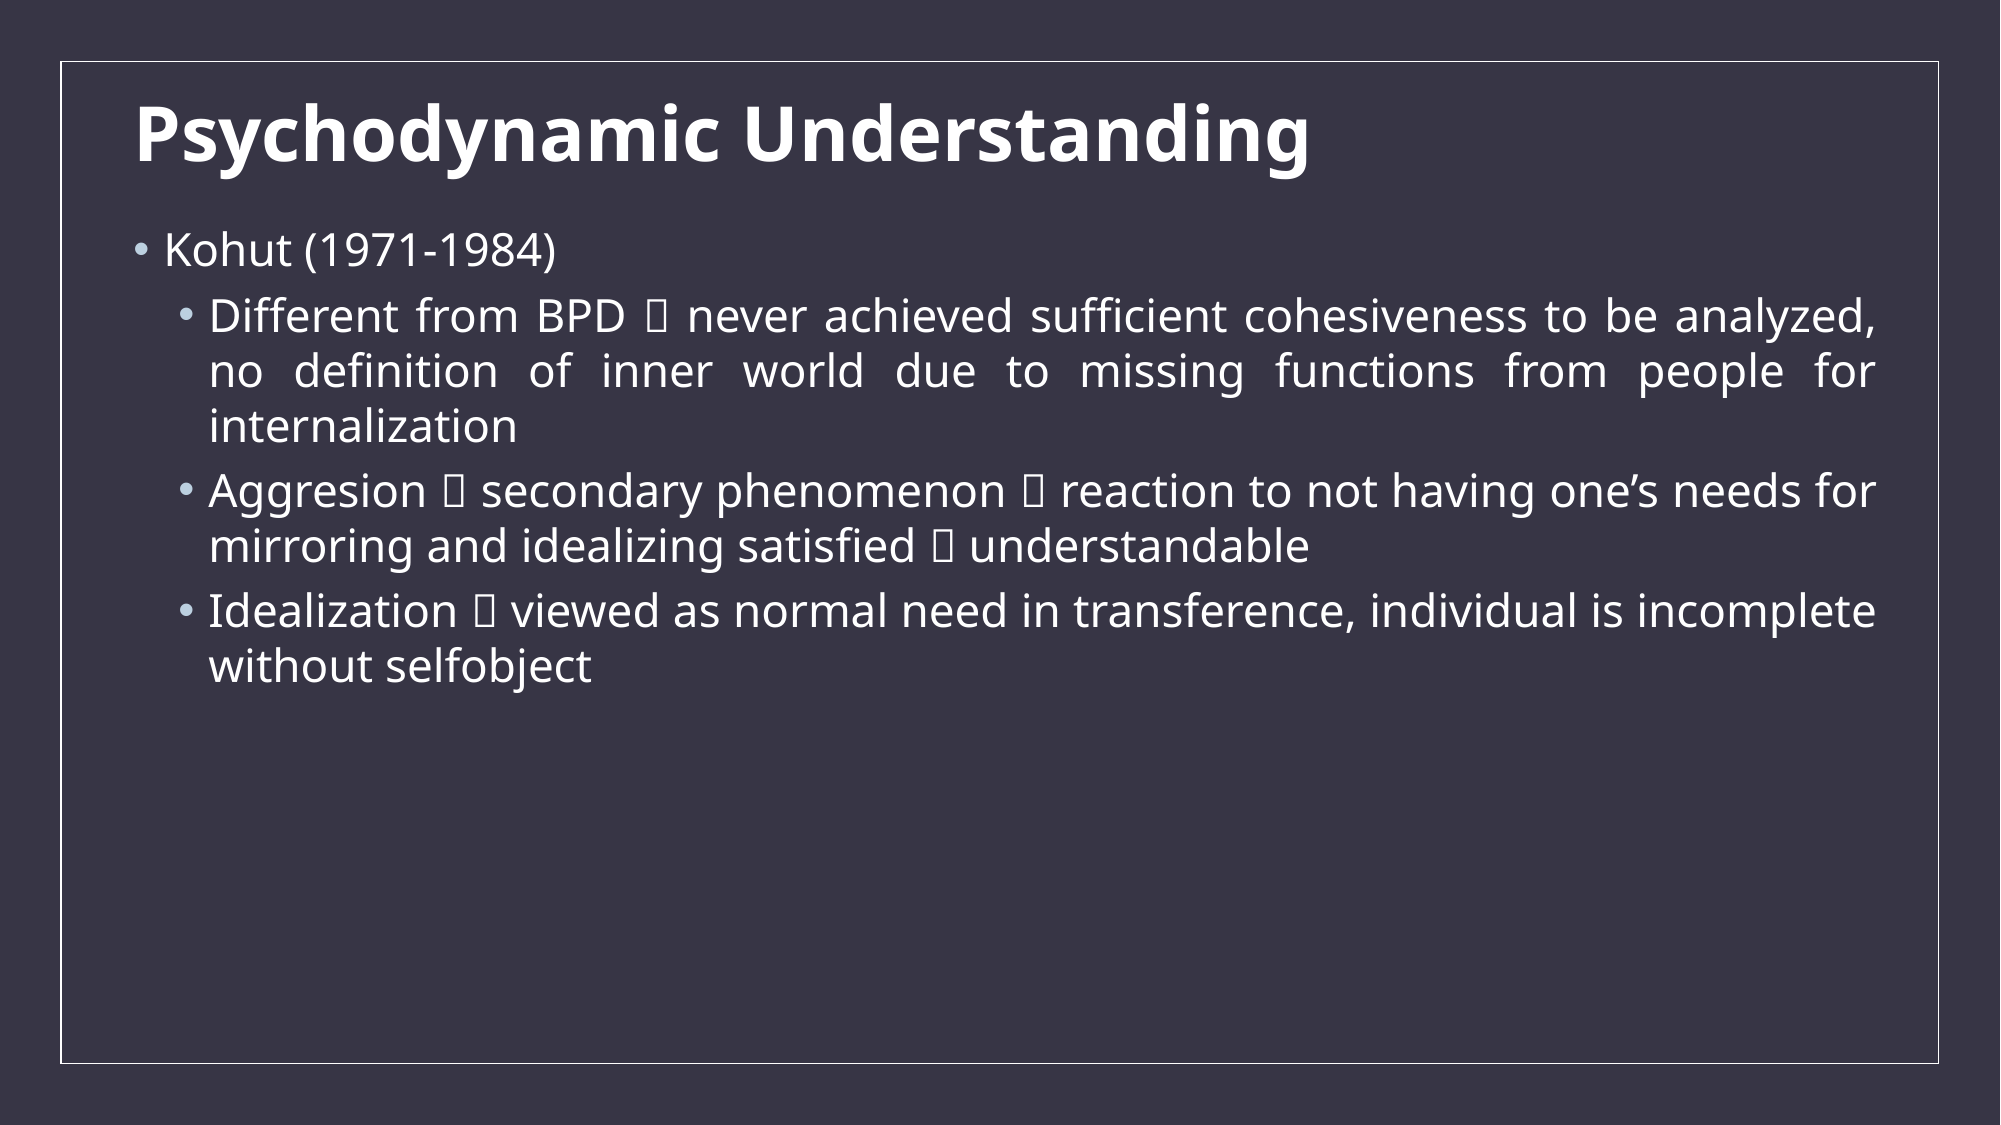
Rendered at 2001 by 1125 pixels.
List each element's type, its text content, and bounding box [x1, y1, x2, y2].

title Psychodynamic Understanding [118, 88, 1769, 186]
list Kohut (1971-1984) Different from BPD  never achieved sufficient cohesiveness to be analyzed, no definition of inner world due to missing functions from people for internalization Aggresion  secondary phenomenon  reaction to not having one’s needs for mirroring and idealizing satisfied  understandable Idealization  viewed as normal need in transference, individual is incomplete without selfobject [118, 213, 1893, 1050]
